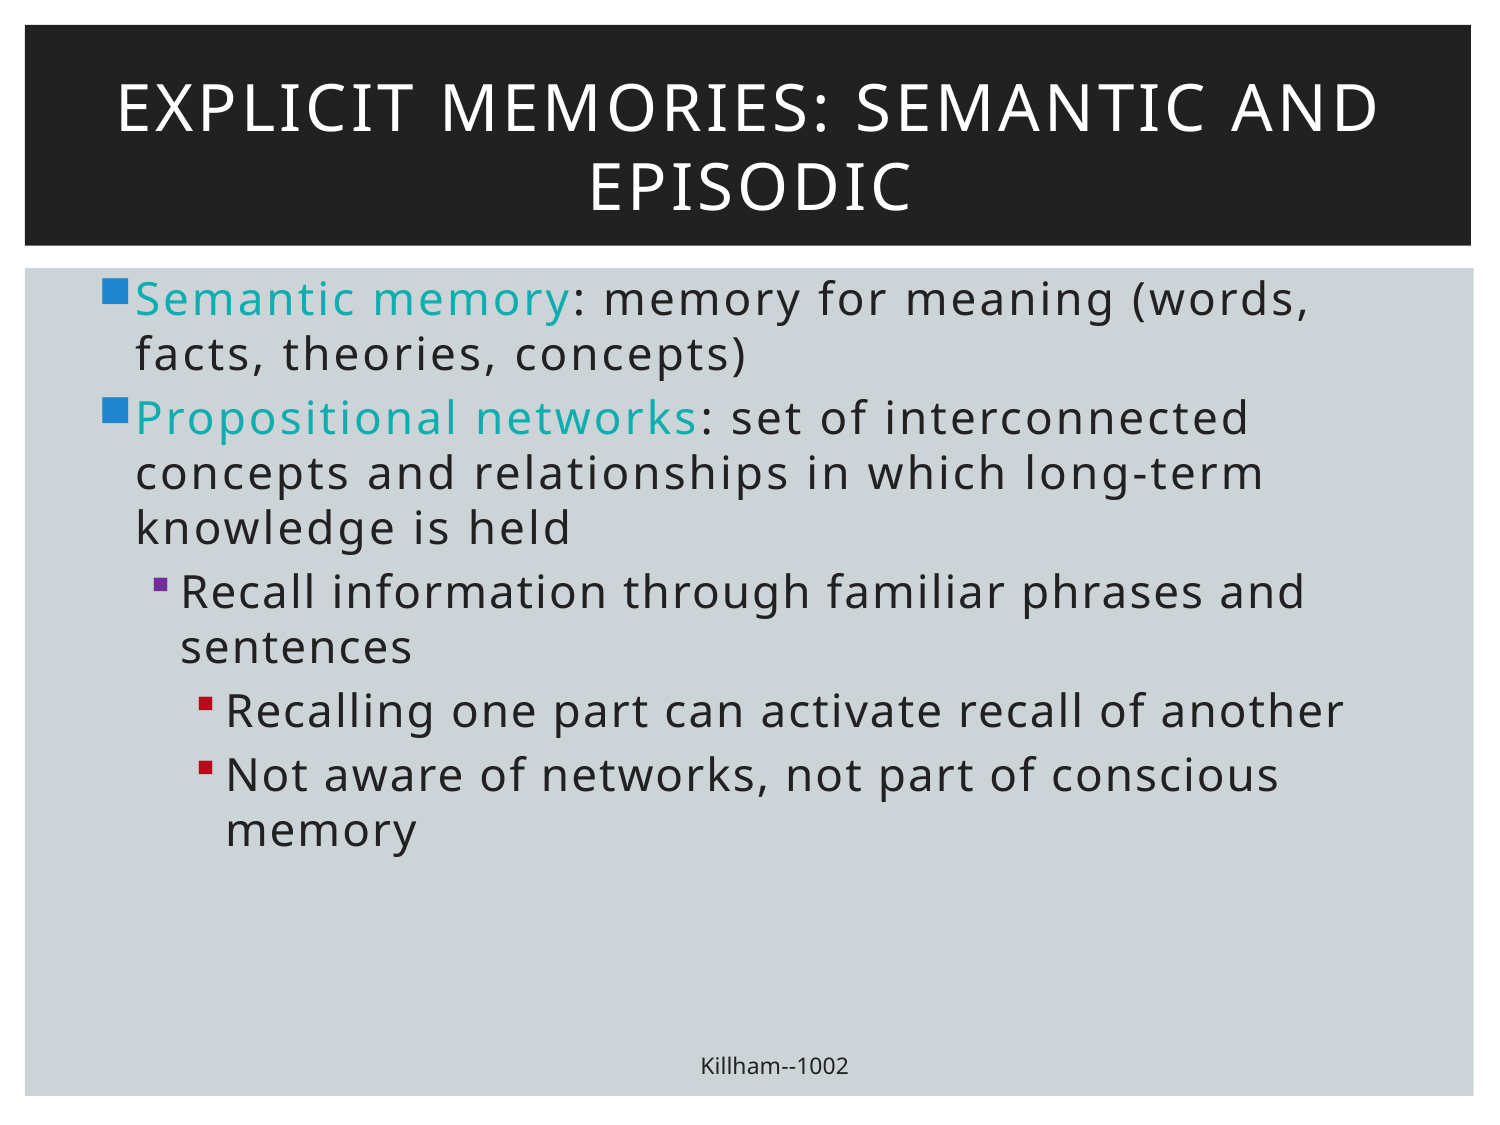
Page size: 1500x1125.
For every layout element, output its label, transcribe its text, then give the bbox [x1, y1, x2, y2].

list Semantic memory: memory for meaning (words, facts, theories, concepts) Propositional networks: set of interconnected concepts and relationships in which long-term knowledge is held Recall information through familiar phrases and sentences Recalling one part can activate recall of another Not aware of networks, not part of conscious memory [75, 262, 1450, 1082]
footer Killham--1002 [500, 1042, 1050, 1088]
title Explicit Memories: Semantic and Episodic [62, 58, 1438, 232]
